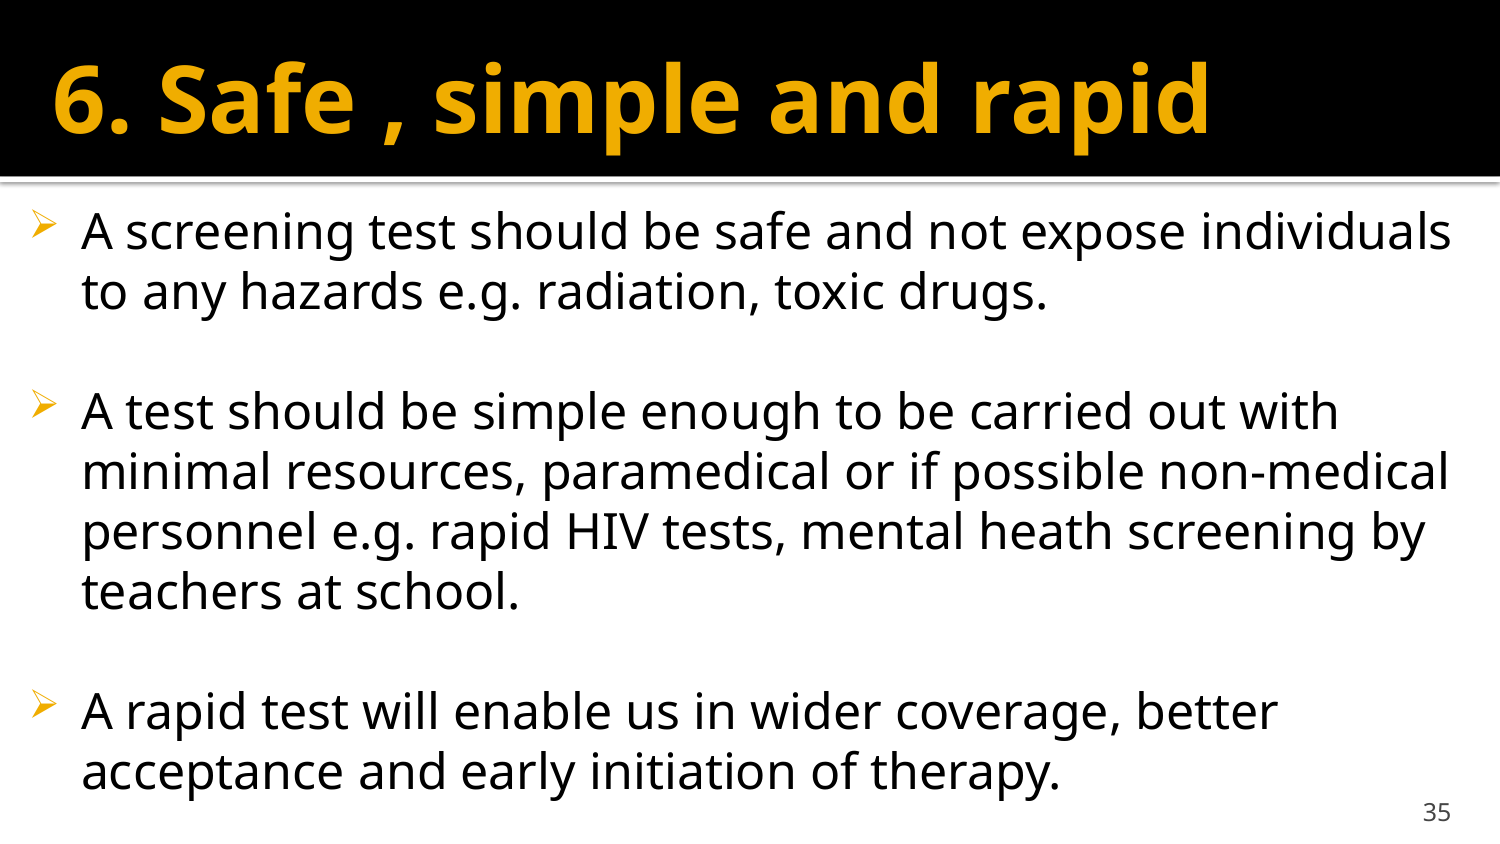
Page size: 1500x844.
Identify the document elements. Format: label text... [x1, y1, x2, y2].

slide_number 35 [1345, 796, 1467, 831]
title 6. Safe , simple and rapid [37, 19, 1425, 174]
list A screening test should be safe and not expose individuals to any hazards e.g. radiation, toxic drugs. A test should be simple enough to be carried out with minimal resources, paramedical or if possible non-medical personnel e.g. rapid HIV tests, mental heath screening by teachers at school. A rapid test will enable us in wider coverage, better acceptance and early initiation of therapy. [0, 184, 1500, 844]
